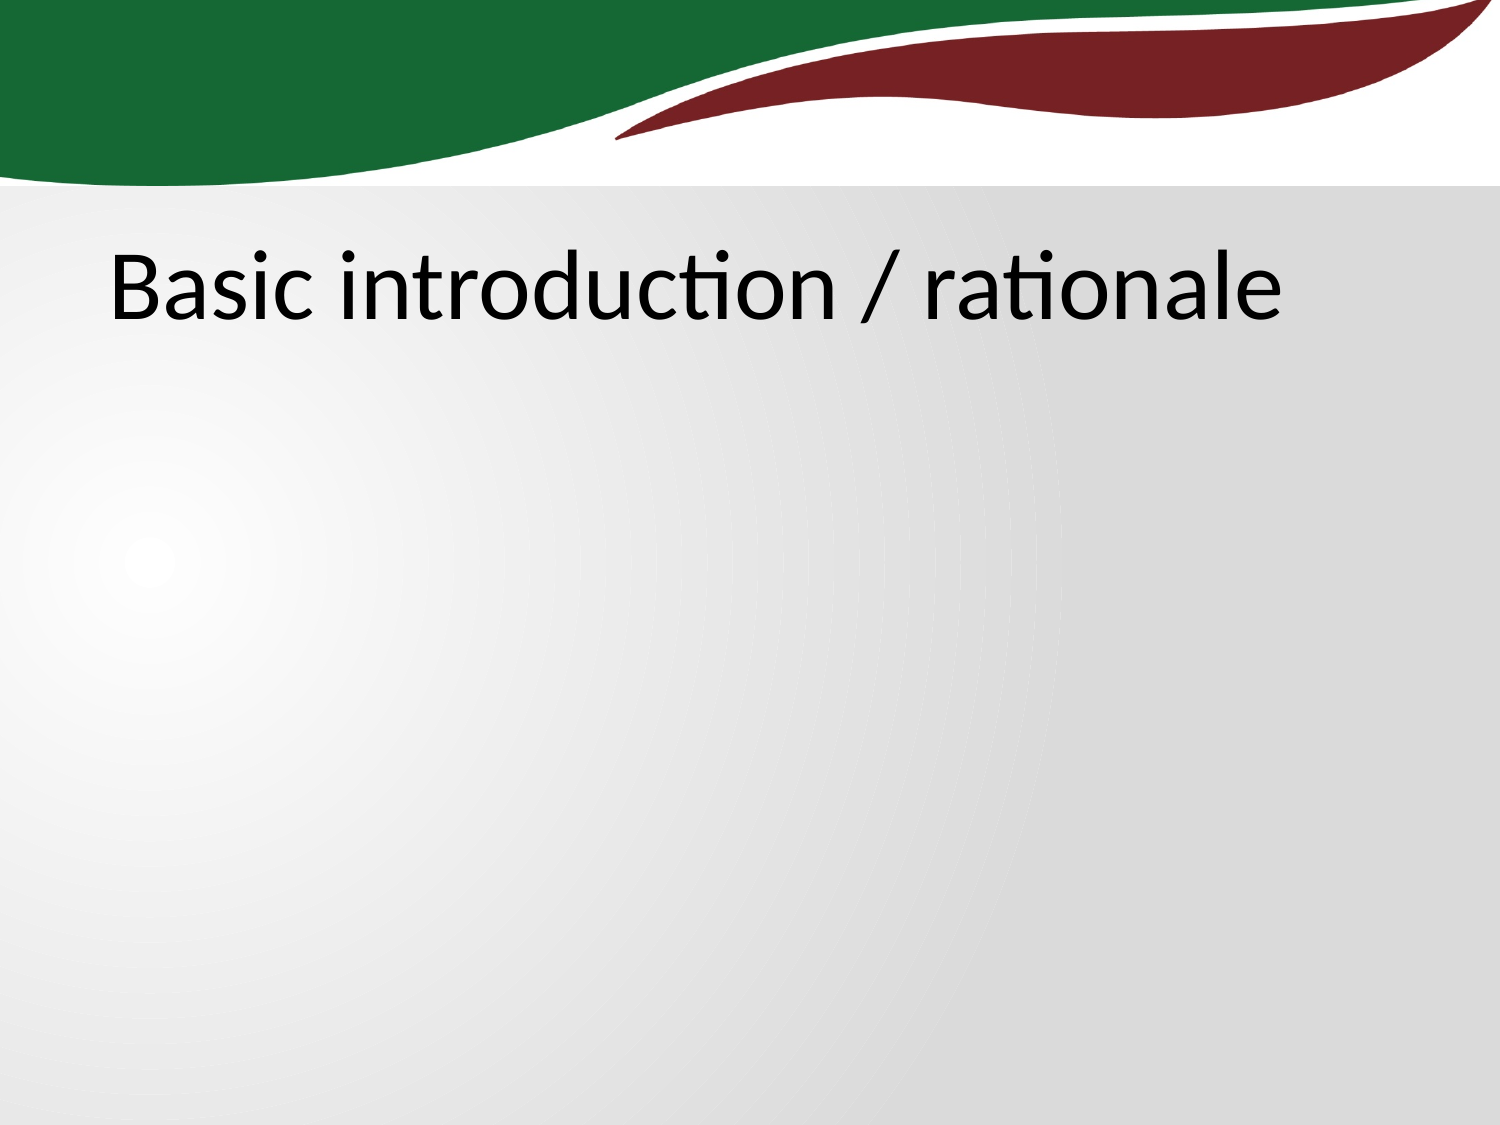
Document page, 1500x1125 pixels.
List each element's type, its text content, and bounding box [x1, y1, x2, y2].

picture [0, 0, 1500, 186]
list Basic introduction / rationale [75, 212, 1325, 400]
